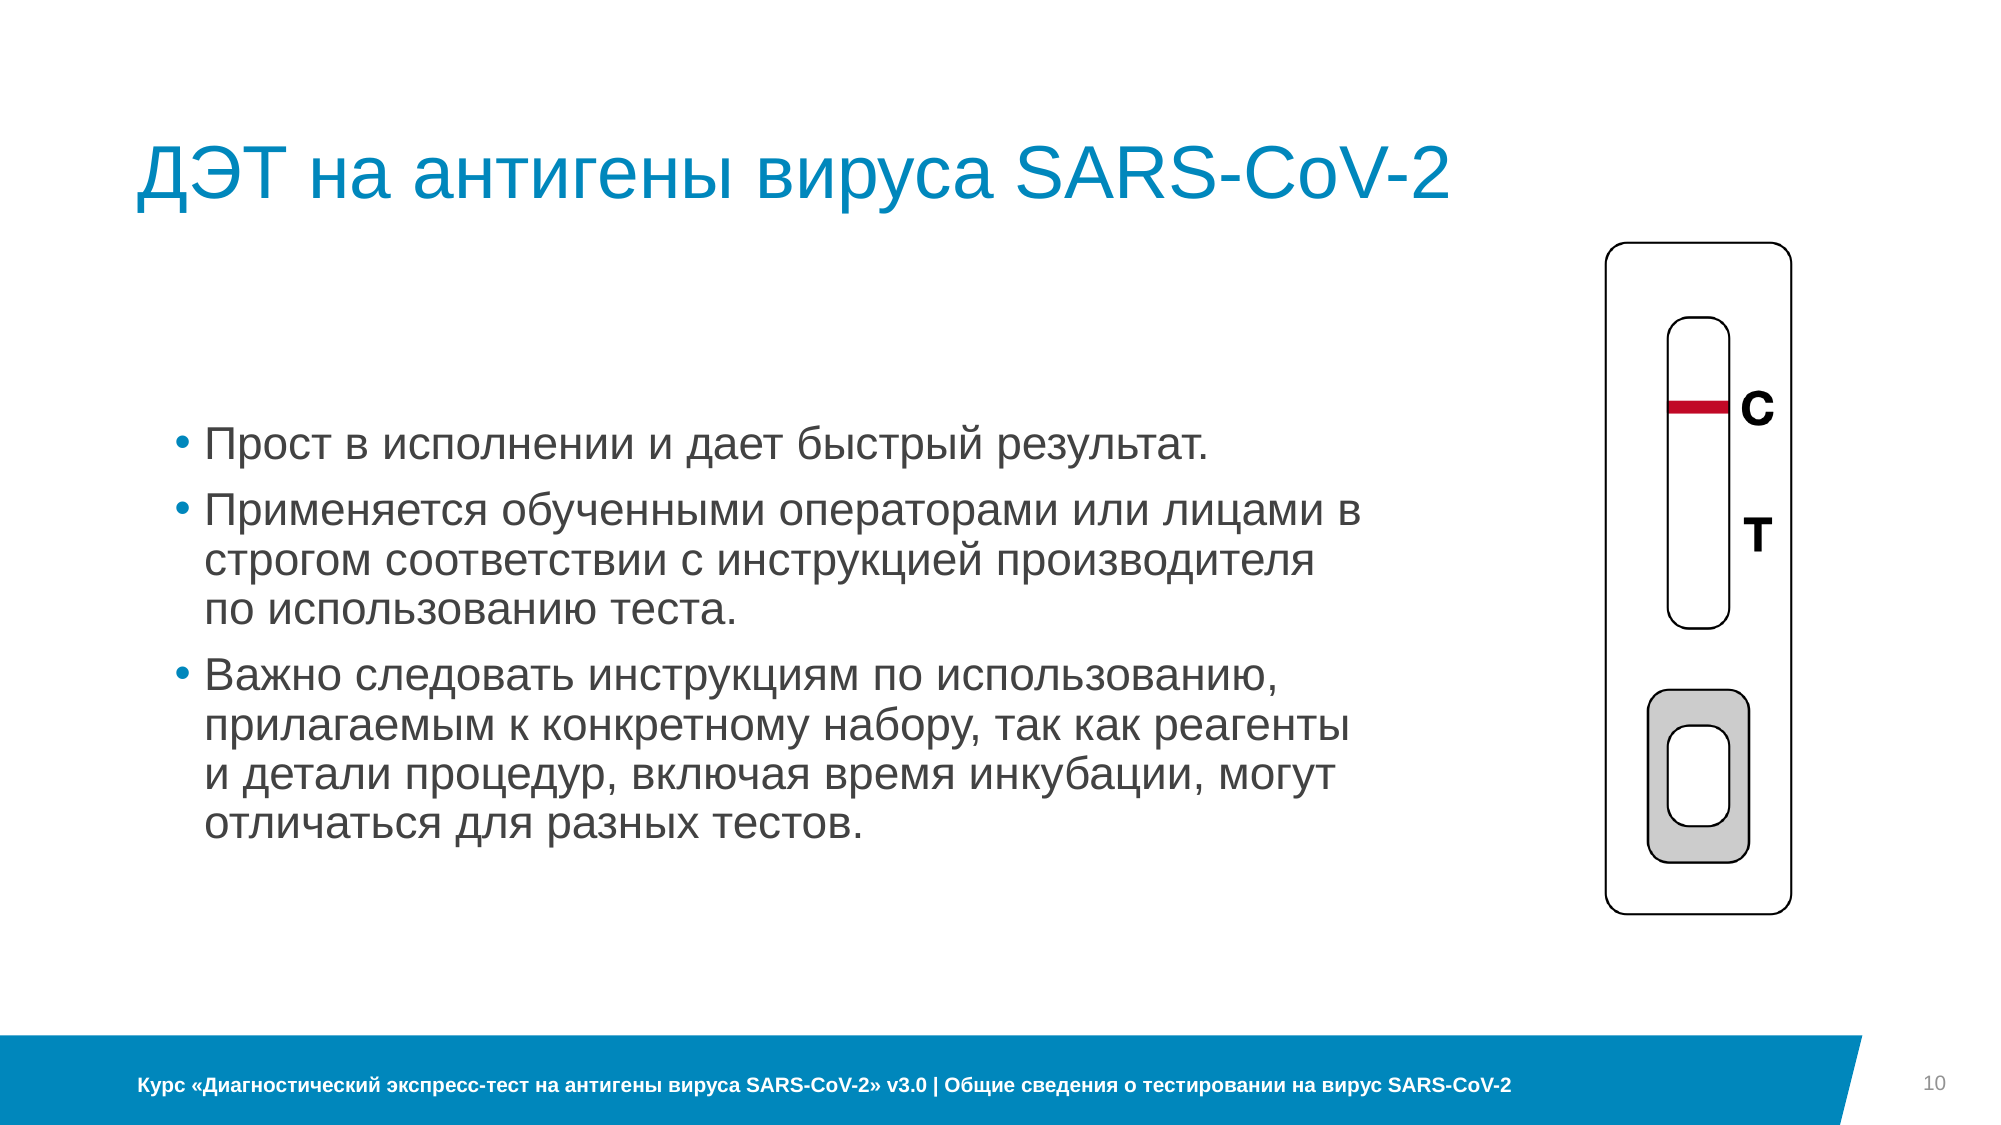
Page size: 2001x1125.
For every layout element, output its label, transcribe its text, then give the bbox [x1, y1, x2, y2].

list Прост в исполнении и дает быстрый результат. Применяется обученными операторами или лицами в строгом соответствии с инструкцией производителя по использованию теста. Важно следовать инструкциям по использованию, прилагаемым к конкретному набору, так как реагенты и детали процедур, включая время инкубации, могут отличаться для разных тестов. [159, 412, 1385, 863]
footer Курс «Диагностический экспресс-тест на антигены вируса SARS-CoV-2» v3.0 | Общие сведения о тестировании на вирус SARS-CoV-2 [137, 1042, 1620, 1125]
picture [1603, 240, 1793, 916]
slide_number 10 [1862, 1035, 1947, 1125]
title ДЭТ на антигены вируса SARS-CoV-2 [137, 59, 1863, 215]
